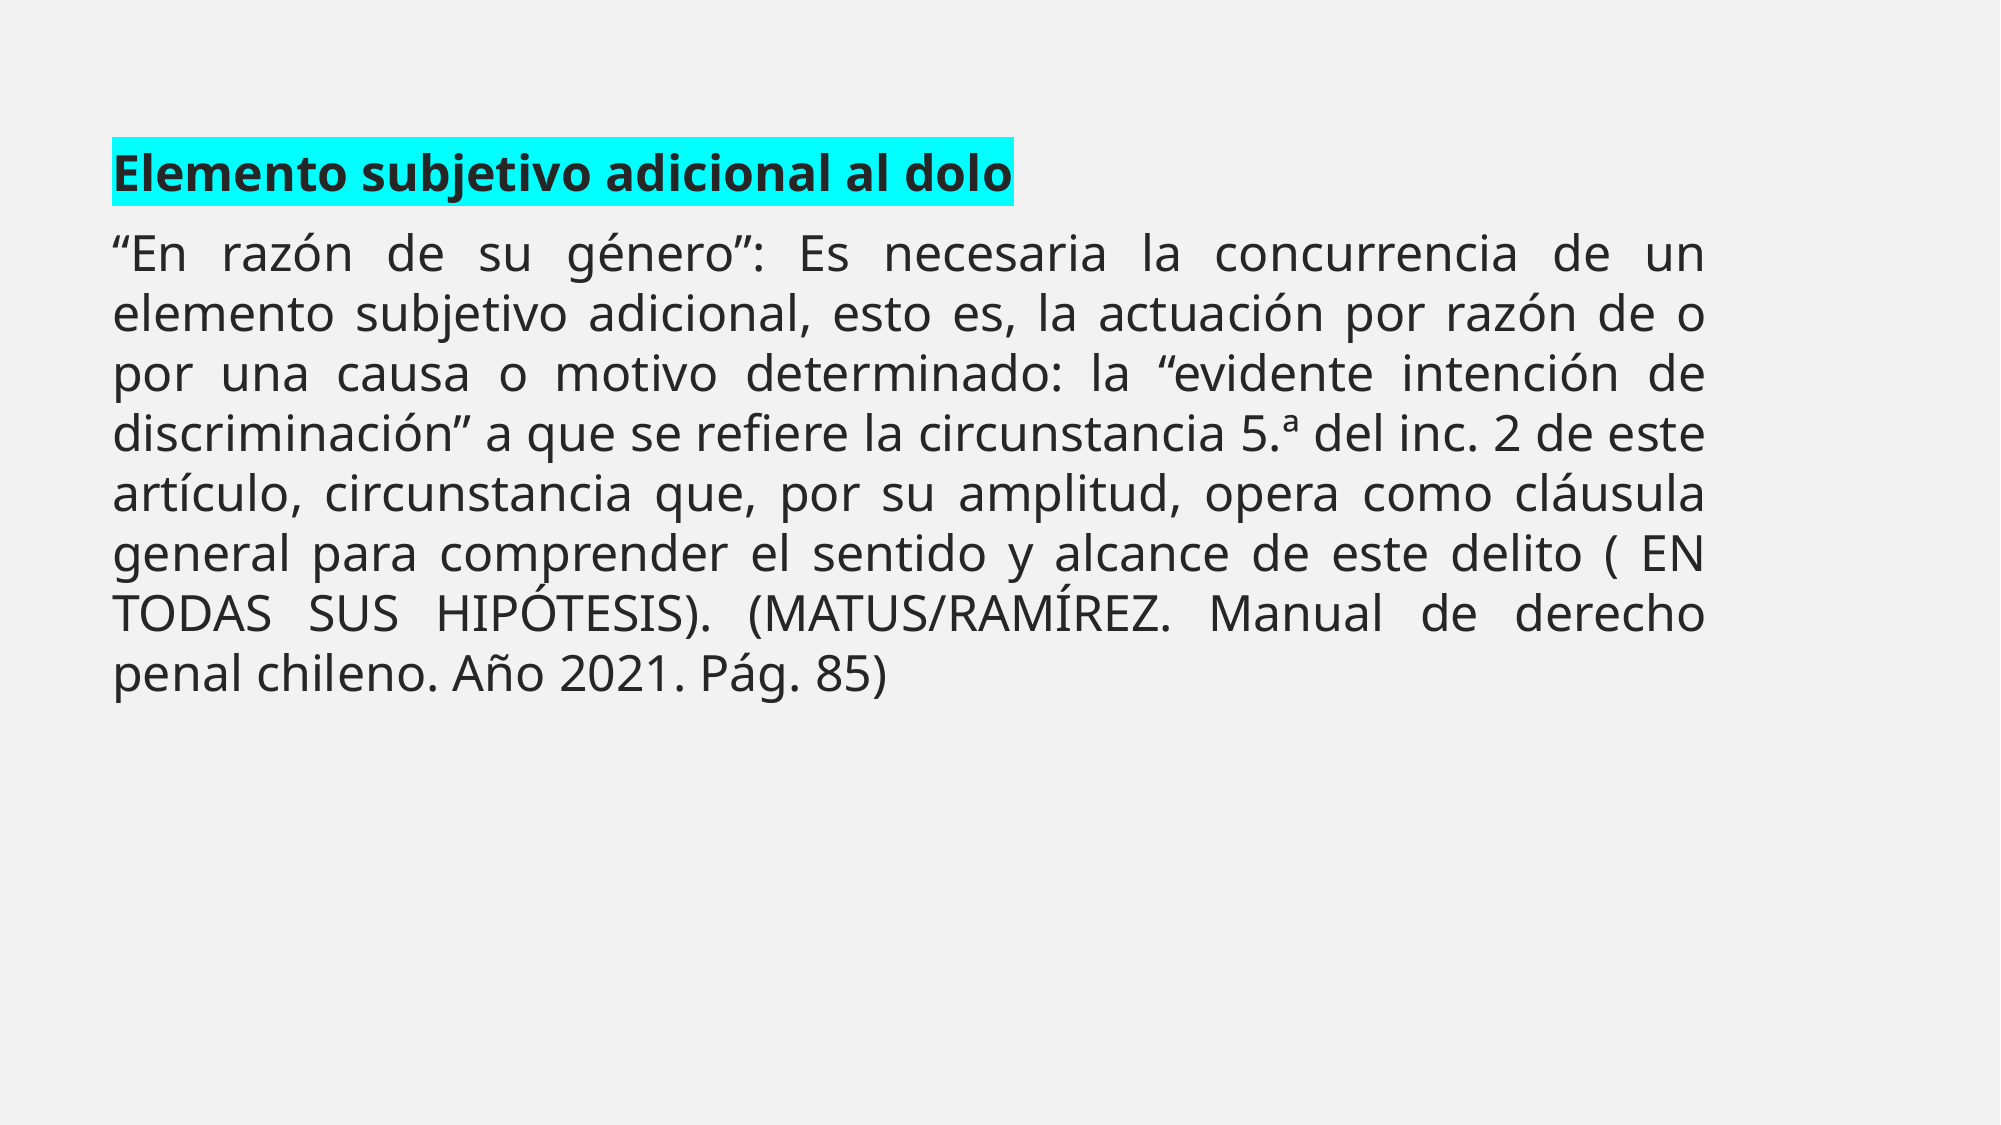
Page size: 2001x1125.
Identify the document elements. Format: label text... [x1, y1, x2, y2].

list Elemento subjetivo adicional al dolo “En razón de su género”: Es necesaria la concurrencia de un elemento subjetivo adicional, esto es, la actuación por razón de o por una causa o motivo determinado: la “evidente intención de discriminación” a que se refiere la circunstancia 5.ª del inc. 2 de este artículo, circunstancia que, por su amplitud, opera como cláusula general para comprender el sentido y alcance de este delito ( EN TODAS SUS HIPÓTESIS). (MATUS/RAMÍREZ. Manual de derecho penal chileno. Año 2021. Pág. 85) [97, 133, 1723, 942]
